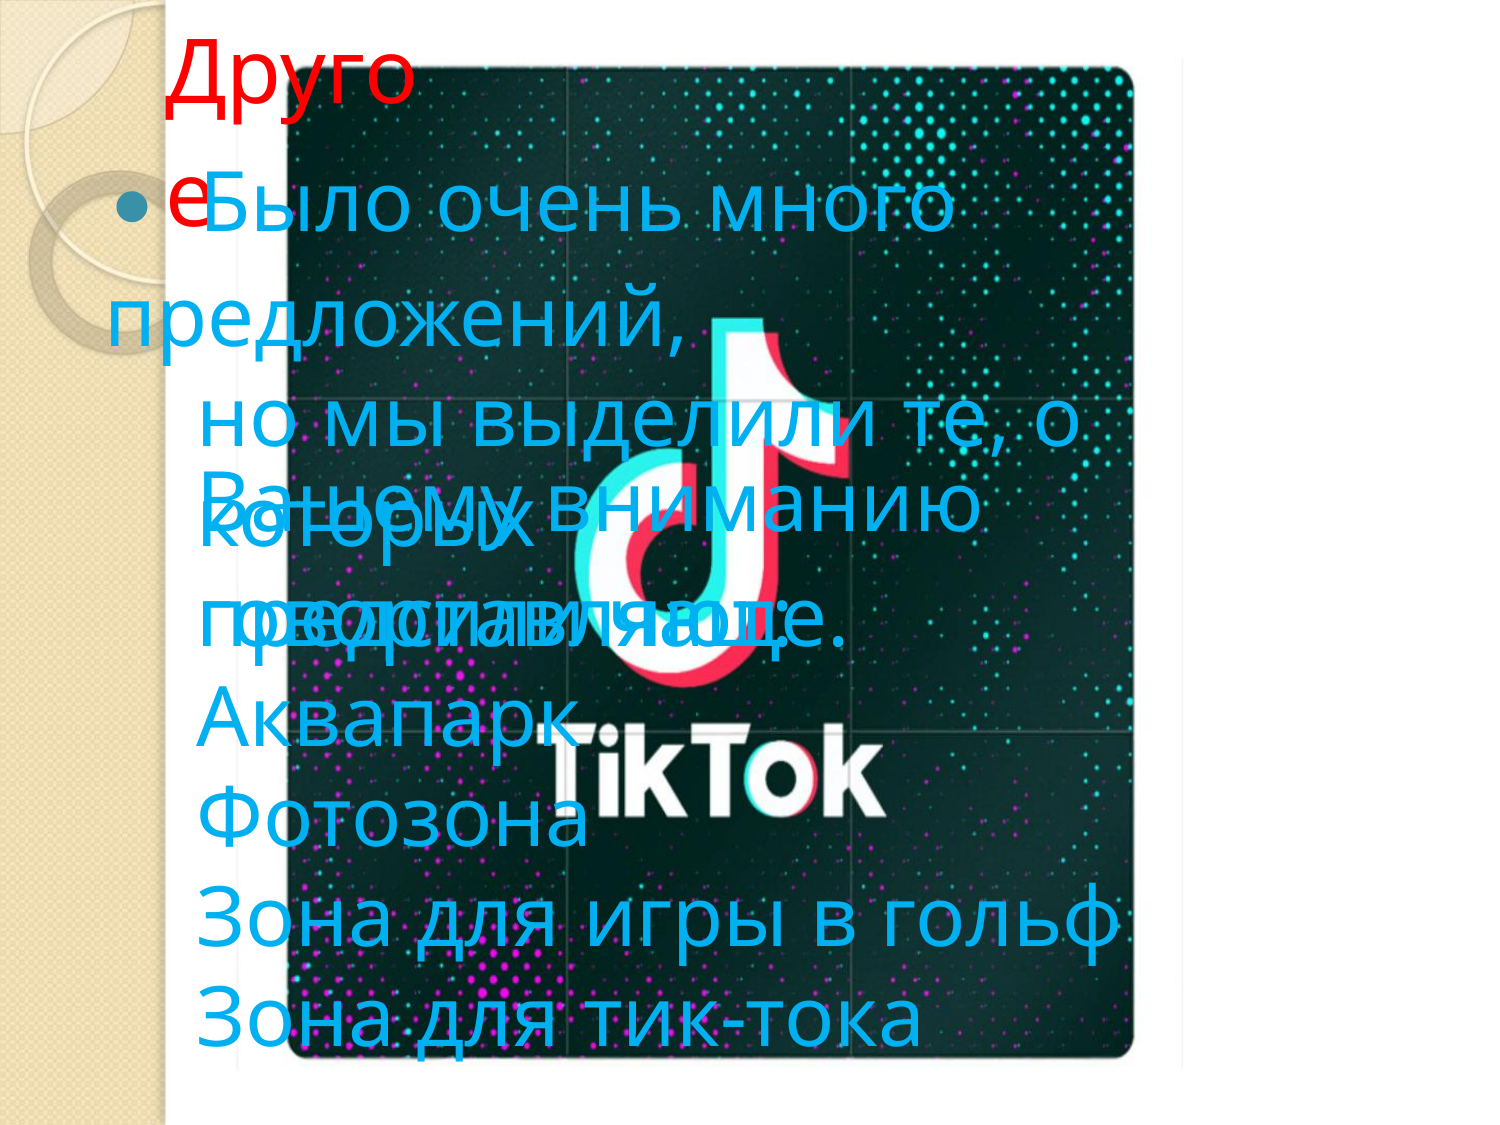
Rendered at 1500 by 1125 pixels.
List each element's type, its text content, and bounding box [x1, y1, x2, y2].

text_box [0, 0, 1500, 1125]
text_box Вашему вниманию представляют: Аквапарк Фотозона Зона для игры в гольф Зона для тик-тока [196, 433, 1410, 1063]
text_box Другое [165, 0, 466, 133]
text_box ⚫ Было очень много предложений, но мы выделили те, о которых говорили чаще. [104, 133, 1401, 664]
